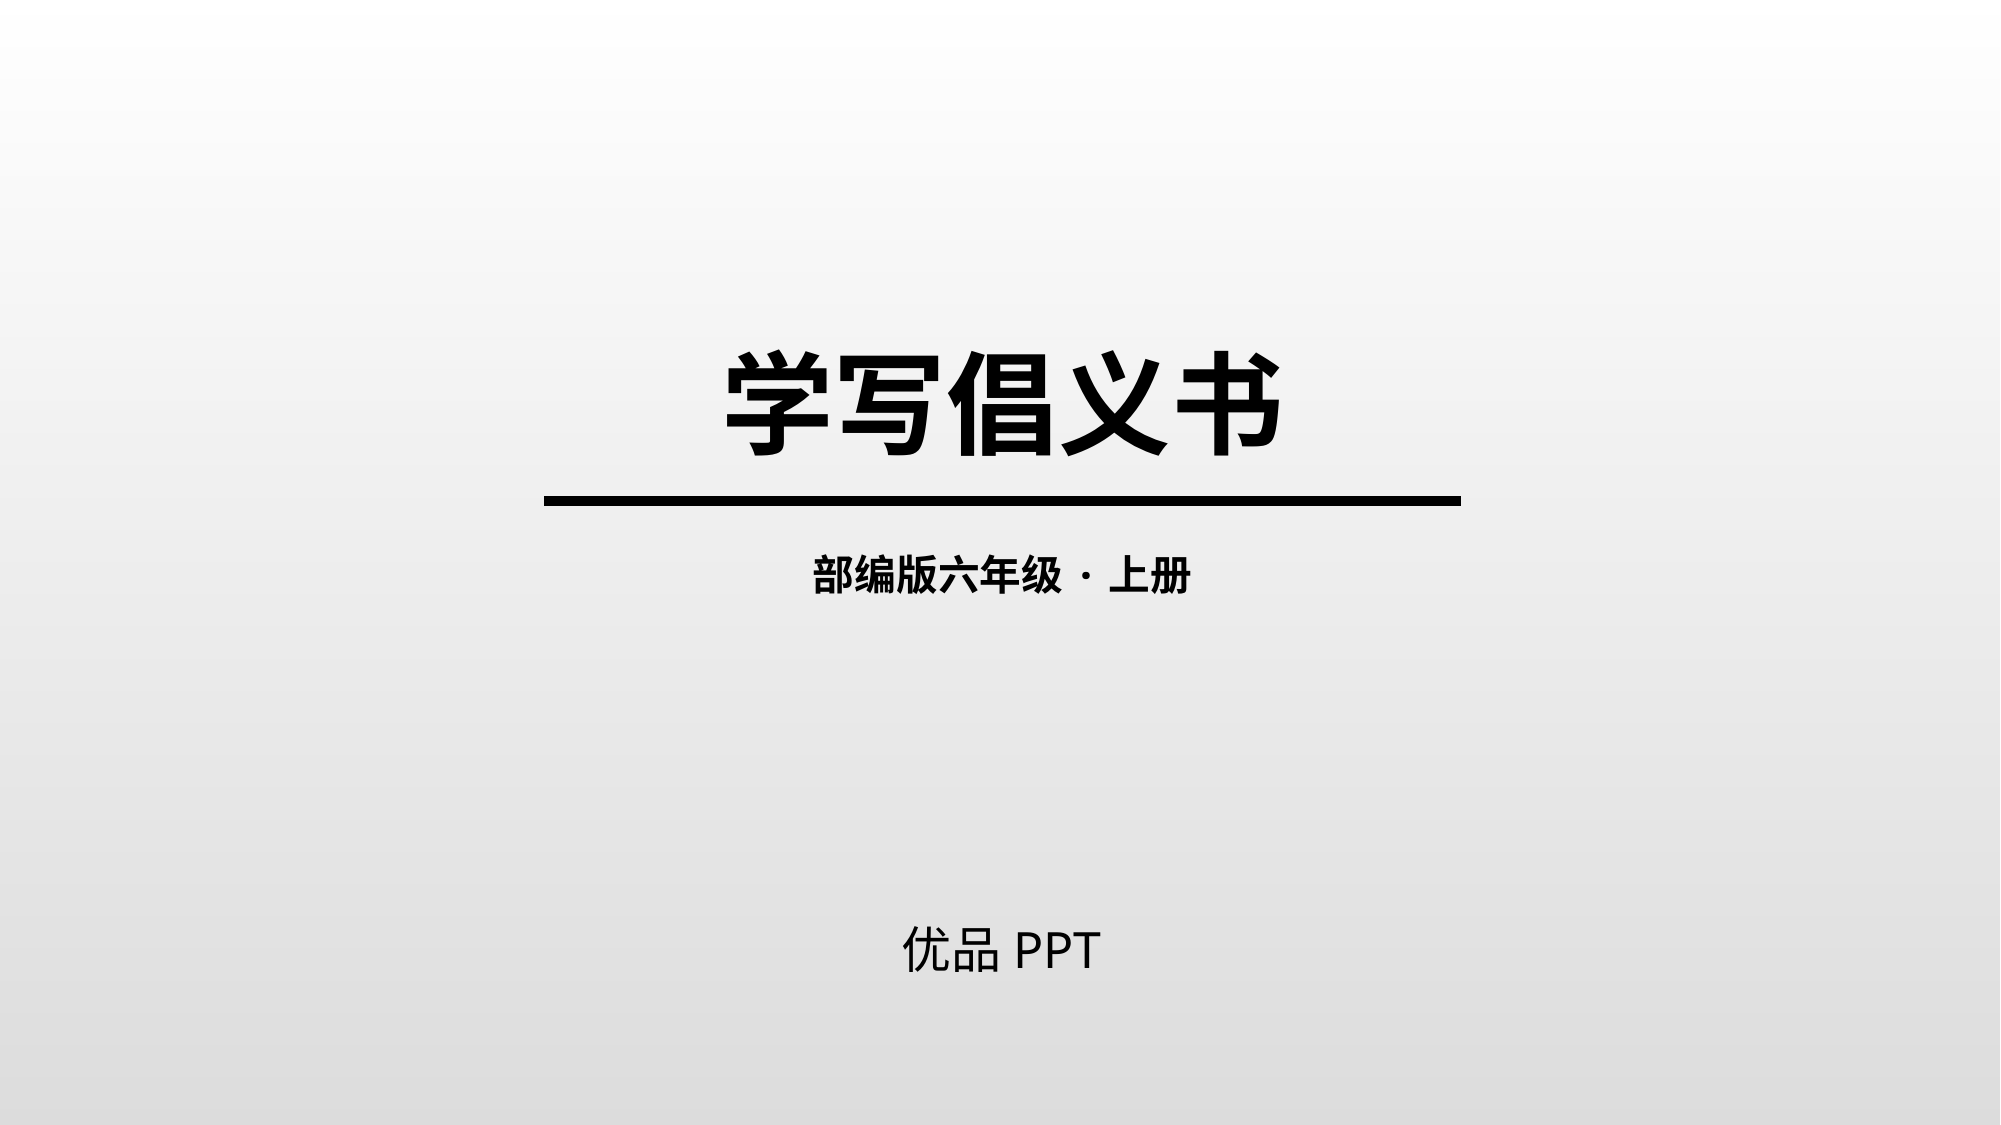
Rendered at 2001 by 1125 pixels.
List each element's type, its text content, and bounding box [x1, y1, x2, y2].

text_box 学写倡义书 [553, 326, 1452, 476]
text_box 优品PPT [253, 905, 1750, 986]
text_box 部编版六年级·上册 [795, 541, 1210, 606]
